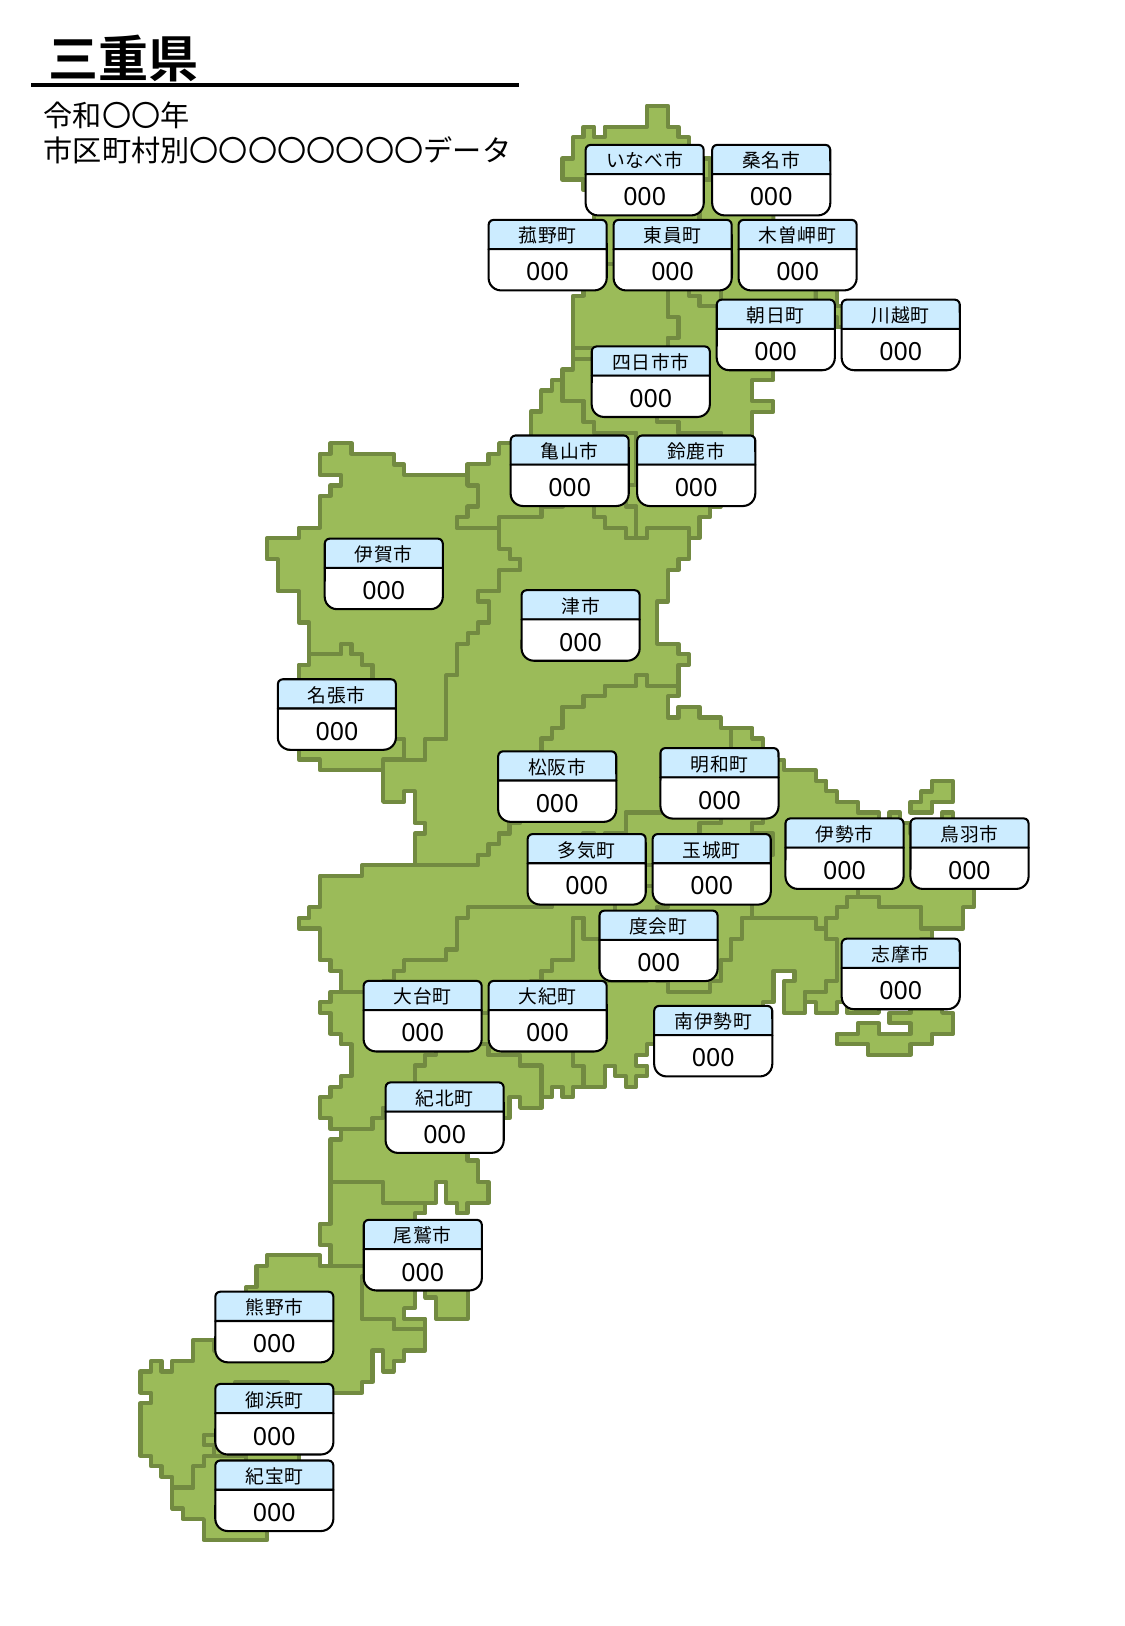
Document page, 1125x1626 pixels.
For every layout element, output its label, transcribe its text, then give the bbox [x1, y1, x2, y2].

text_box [841, 938, 961, 1010]
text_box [613, 219, 732, 291]
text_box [385, 1082, 504, 1154]
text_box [215, 1291, 334, 1363]
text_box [324, 538, 444, 610]
text_box 三重県 [33, 20, 214, 83]
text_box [591, 346, 711, 418]
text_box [585, 144, 704, 216]
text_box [636, 435, 756, 507]
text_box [215, 1460, 334, 1532]
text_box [521, 589, 640, 662]
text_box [488, 219, 607, 291]
text_box 令和〇〇年 市区町村別〇〇〇〇〇〇〇〇データ [28, 89, 527, 175]
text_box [599, 910, 718, 982]
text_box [363, 1219, 483, 1291]
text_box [716, 299, 836, 371]
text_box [277, 679, 397, 751]
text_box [140, 105, 974, 1541]
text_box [910, 818, 1029, 890]
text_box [711, 144, 831, 216]
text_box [653, 1005, 773, 1077]
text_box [738, 219, 857, 291]
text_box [363, 980, 482, 1052]
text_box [497, 751, 617, 823]
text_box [510, 435, 629, 507]
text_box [527, 833, 646, 905]
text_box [785, 818, 904, 890]
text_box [652, 833, 771, 905]
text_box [841, 299, 961, 371]
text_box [660, 747, 779, 819]
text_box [215, 1383, 334, 1455]
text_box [488, 980, 607, 1052]
